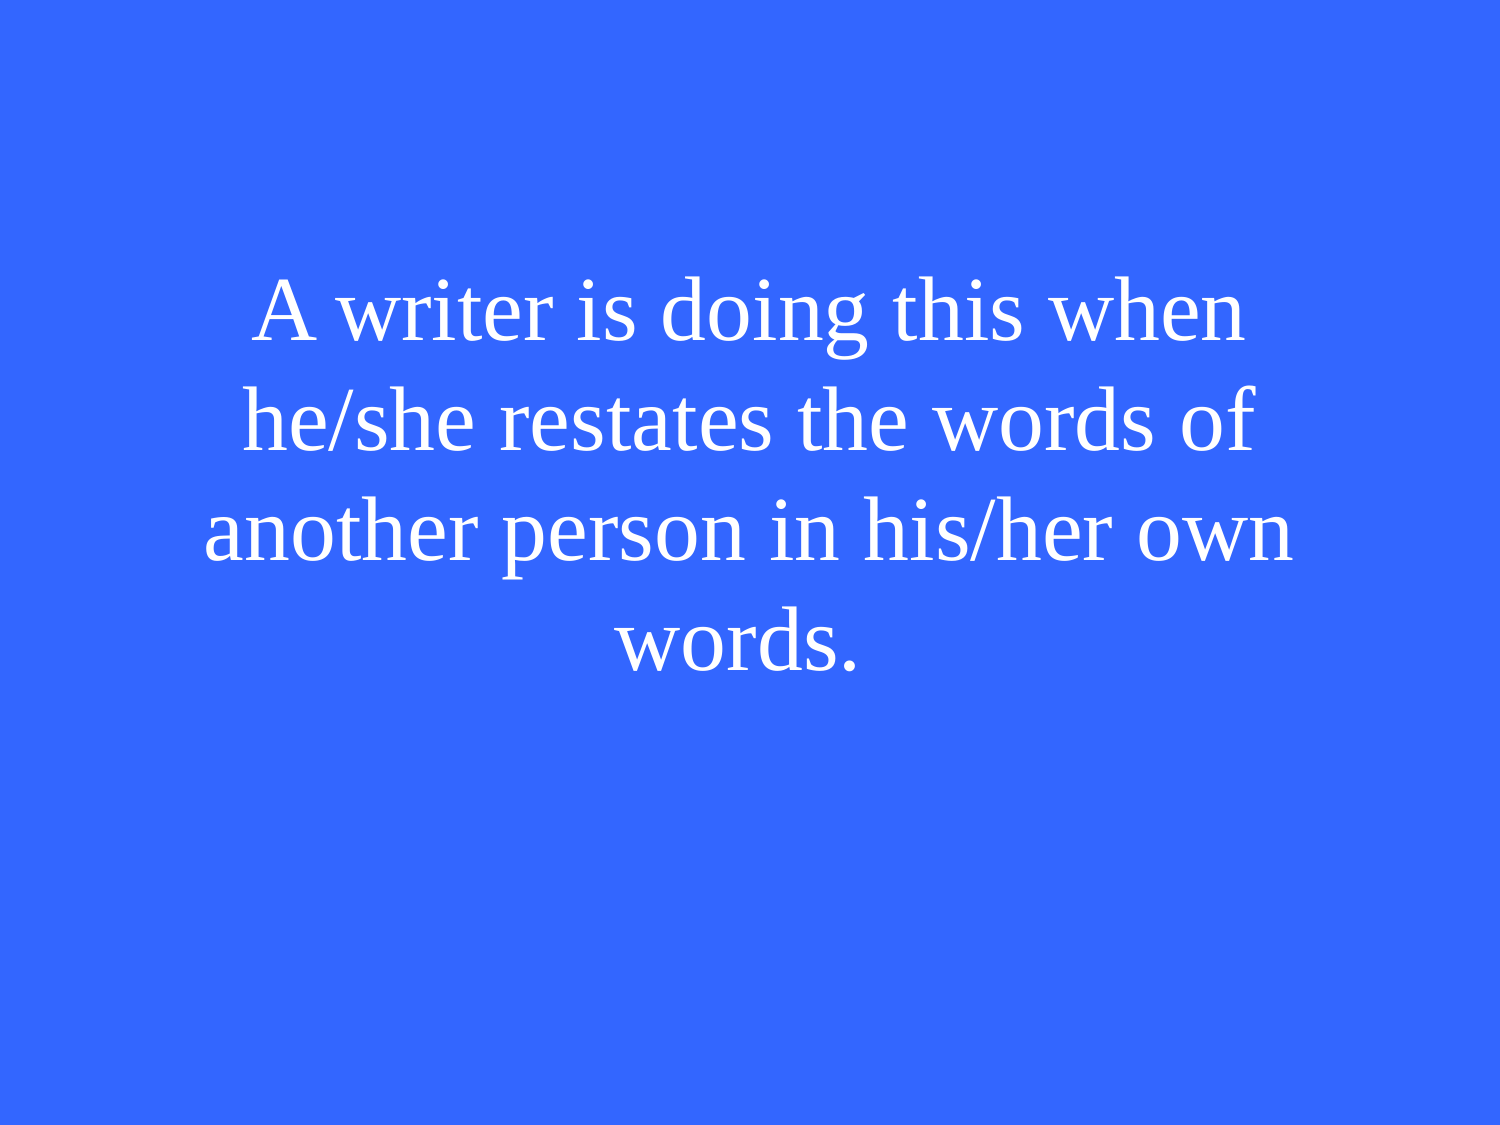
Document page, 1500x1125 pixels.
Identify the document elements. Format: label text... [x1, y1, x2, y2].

title A writer is doing this when he/she restates the words of another person in his/her own words. [112, 374, 1388, 563]
